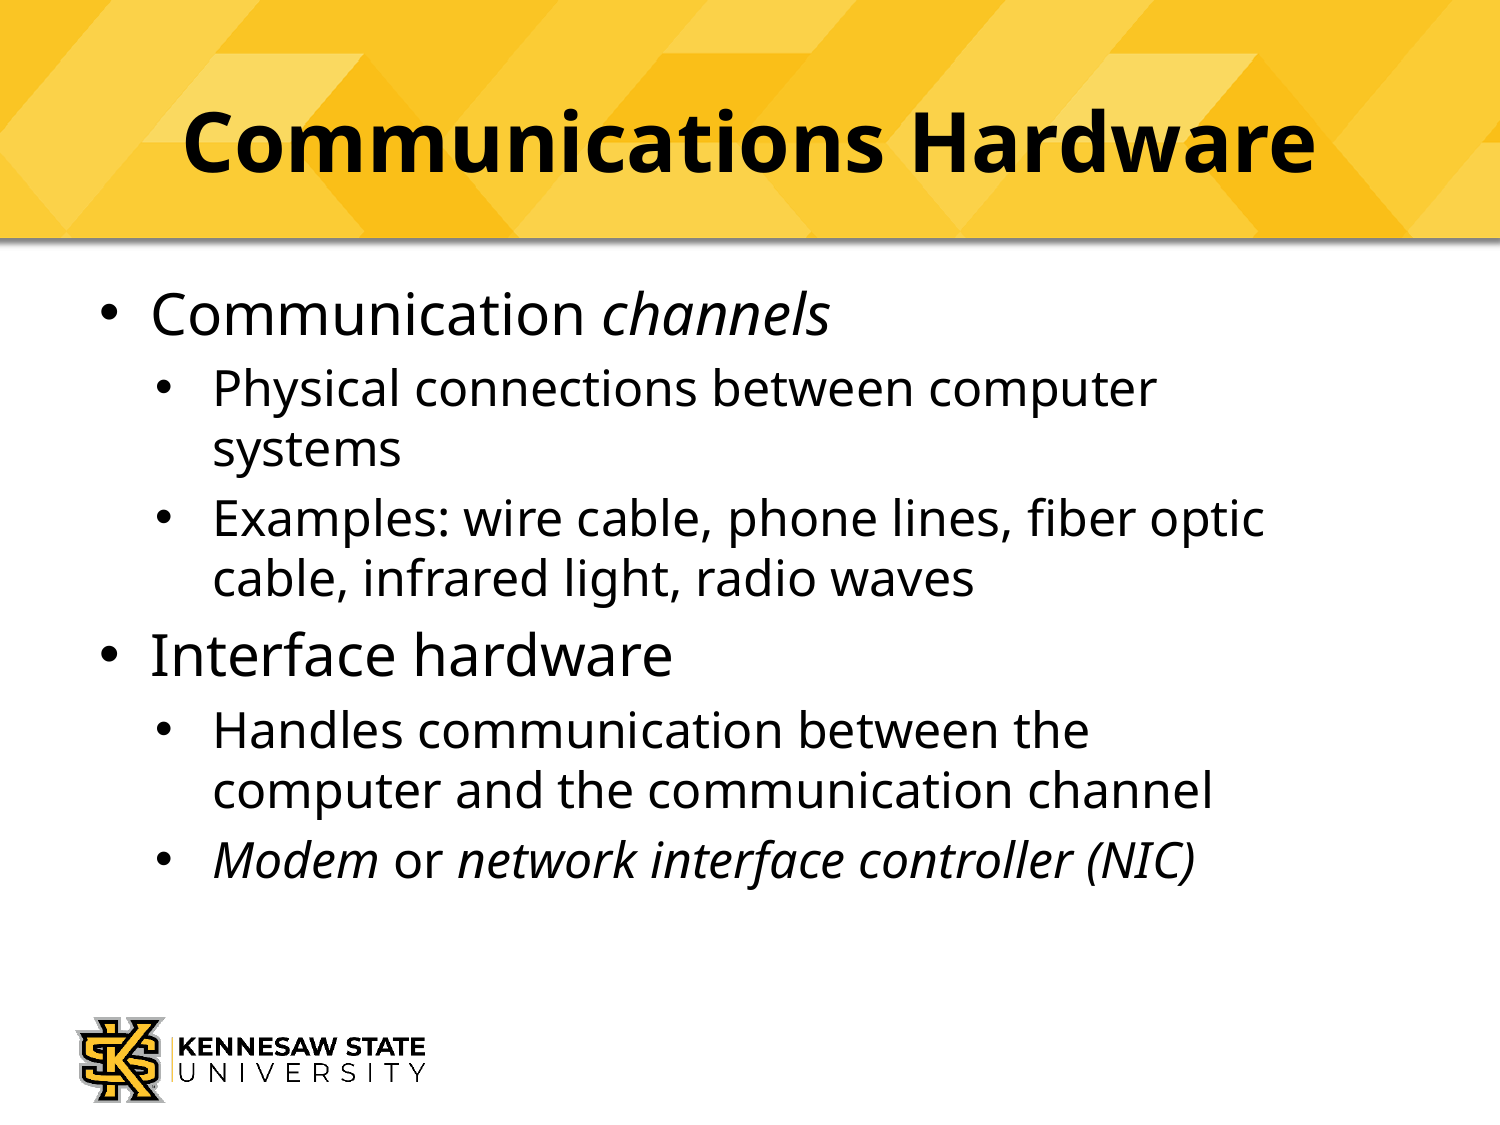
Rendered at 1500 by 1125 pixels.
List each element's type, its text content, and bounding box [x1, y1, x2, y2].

picture [0, 0, 1500, 251]
text_box Communication channels Physical connections between computer systems Examples: wire cable, phone lines, fiber optic cable, infrared light, radio waves Interface hardware Handles communication between the computer and the communication channel Modem or network interface controller (NIC) [85, 269, 1288, 1052]
title Communications Hardware [75, 45, 1425, 233]
picture [75, 1017, 425, 1103]
